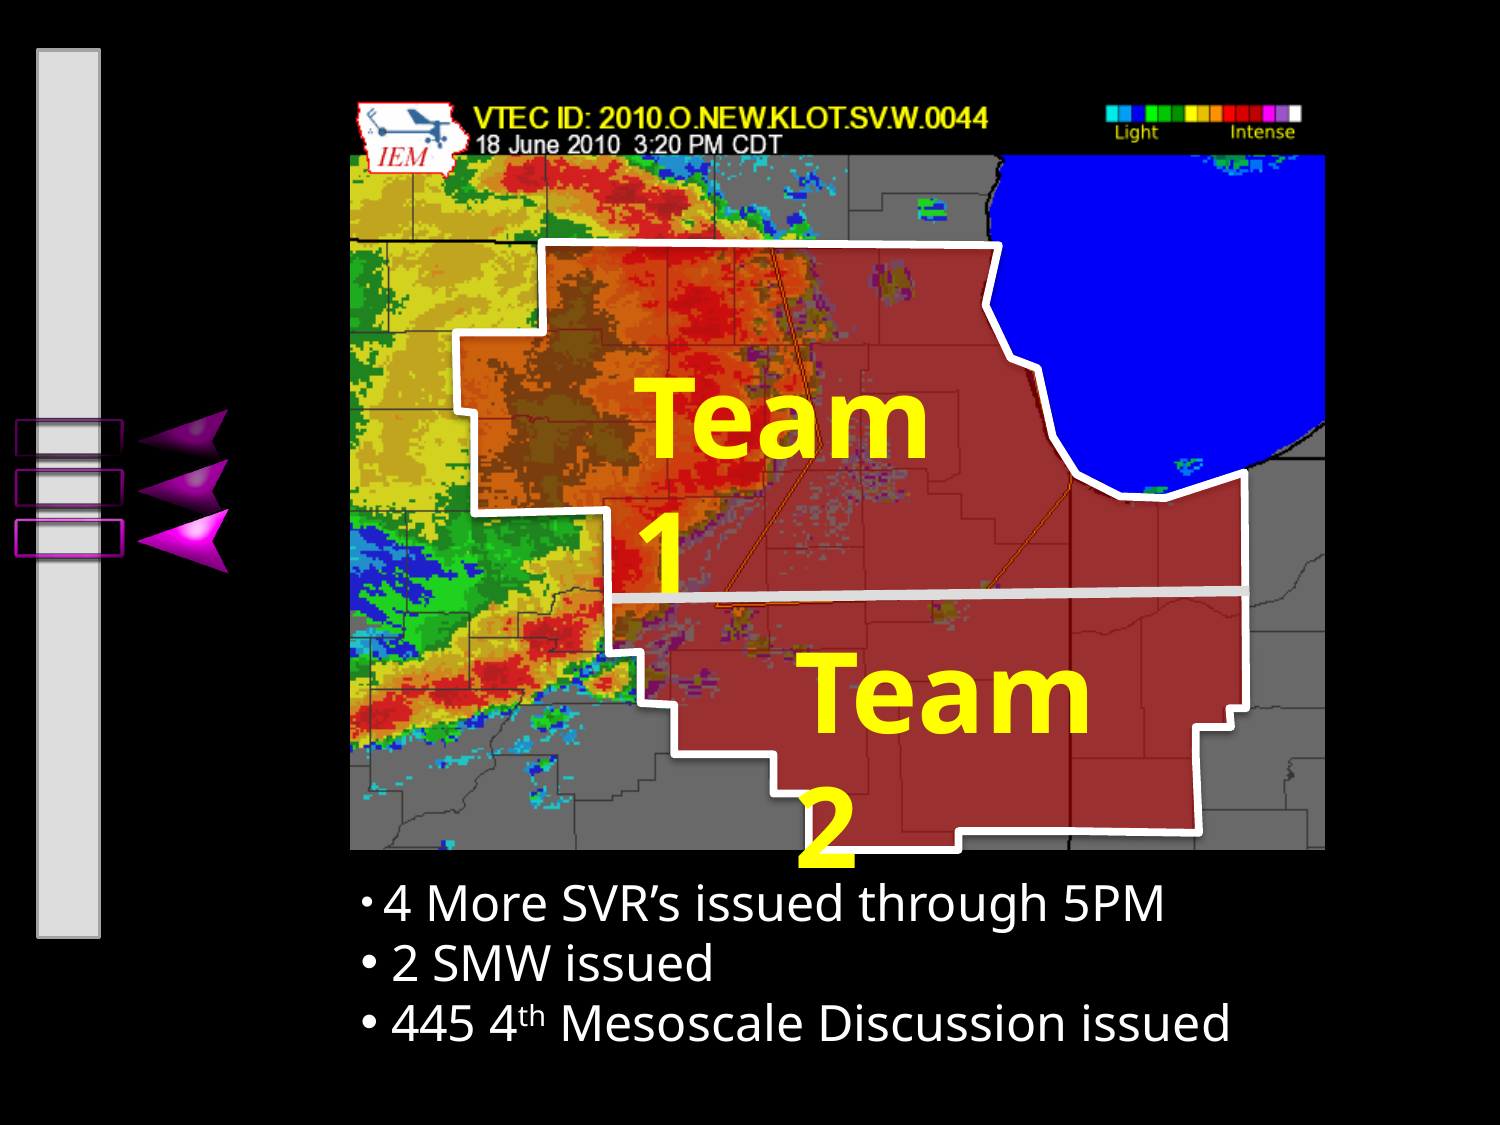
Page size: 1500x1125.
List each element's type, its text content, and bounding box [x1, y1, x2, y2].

picture [349, 99, 1326, 851]
picture [0, 387, 243, 601]
text_box [36, 48, 101, 411]
text_box 4 More SVR’s issued through 5PM 2 SMW issued 445 4th Mesoscale Discussion issued [345, 54, 1459, 1125]
text_box [36, 574, 101, 939]
text_box Team 2 [779, 860, 1175, 899]
